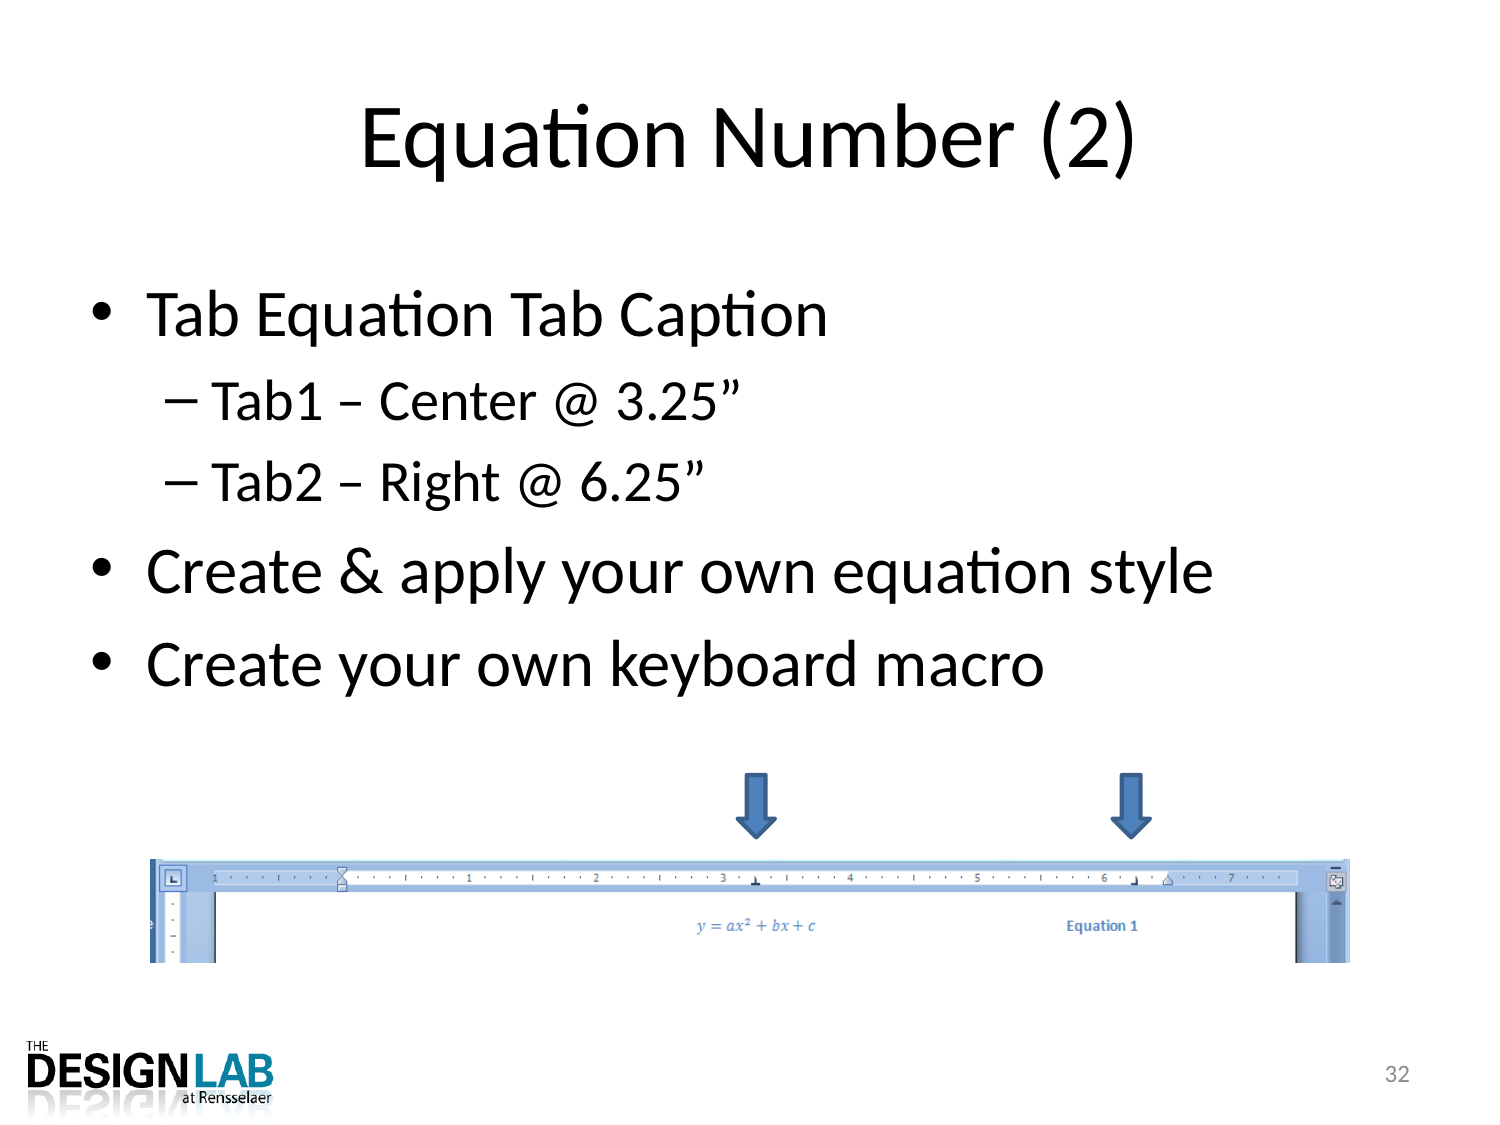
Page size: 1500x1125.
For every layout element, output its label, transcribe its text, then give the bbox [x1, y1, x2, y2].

title Equation Number (2) [75, 37, 1425, 225]
picture [24, 1037, 275, 1125]
text_box [735, 772, 777, 840]
list Tab Equation Tab Caption Tab1 – Center @ 3.25” Tab2 – Right @ 6.25” Create & apply your own equation style Create your own keyboard macro [75, 262, 1425, 738]
picture [149, 858, 1351, 963]
slide_number 32 [1074, 1042, 1425, 1103]
text_box [1110, 772, 1152, 840]
